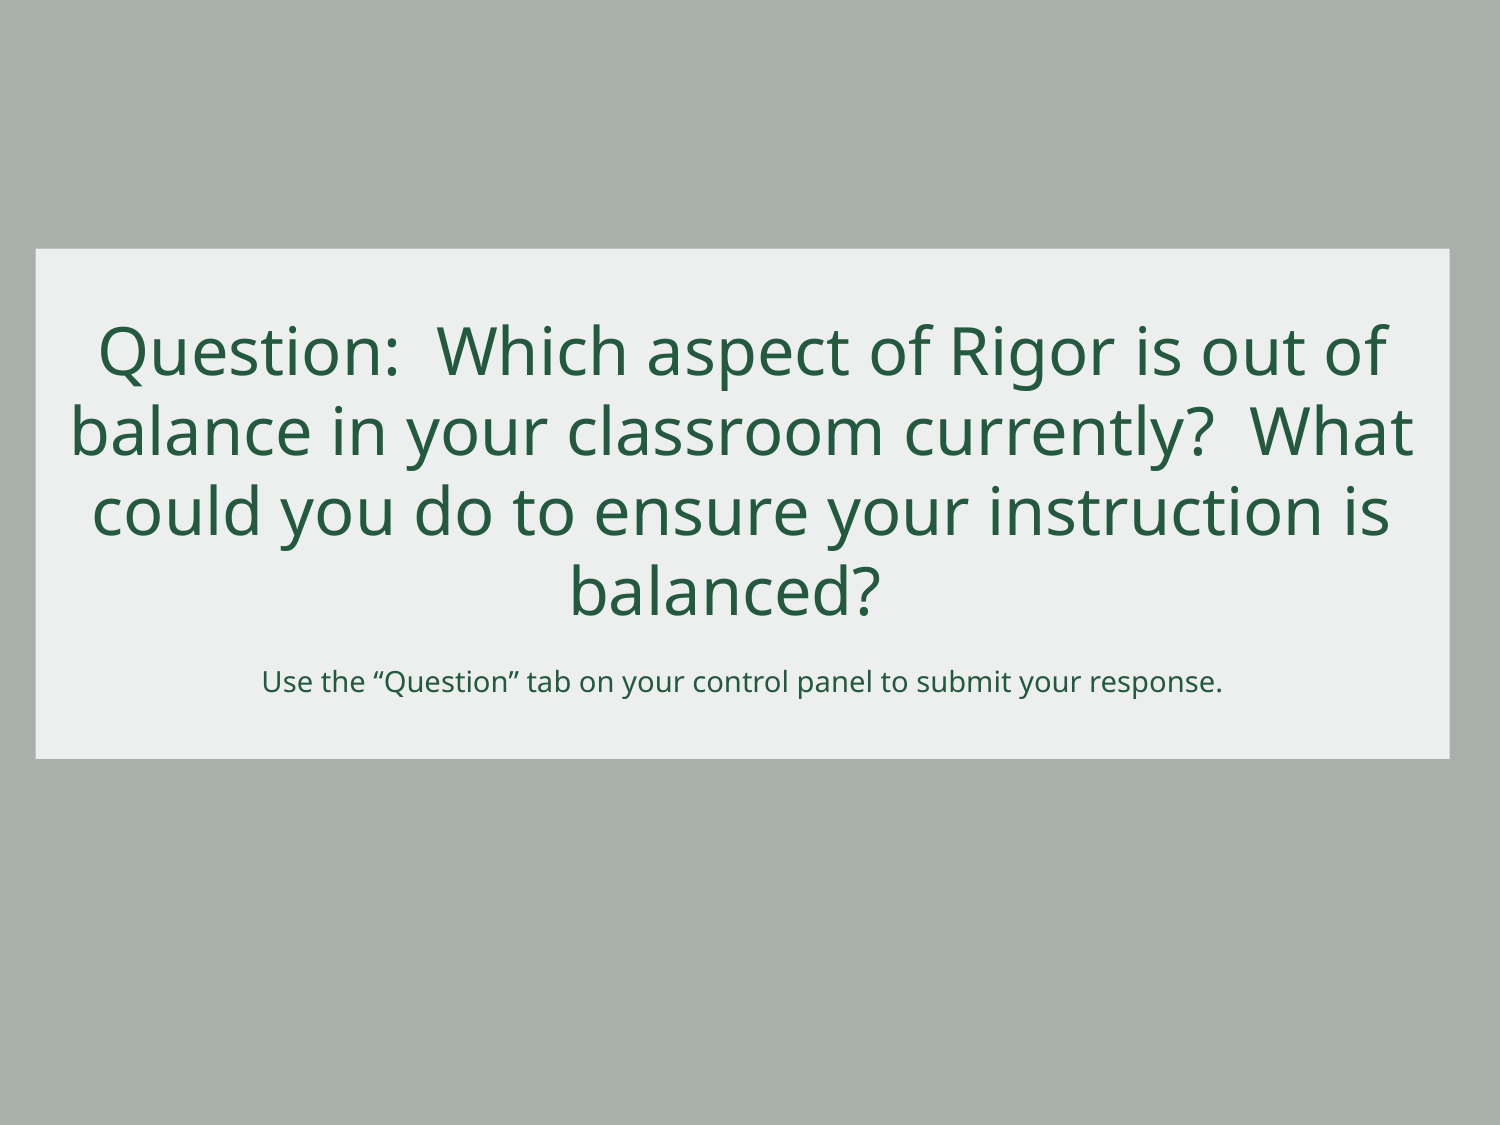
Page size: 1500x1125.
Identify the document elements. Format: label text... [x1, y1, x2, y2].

title Question: Which aspect of Rigor is out of balance in your classroom currently? What could you do to ensure your instruction is balanced? Use the “Question” tab on your control panel to submit your response. [35, 248, 1450, 759]
